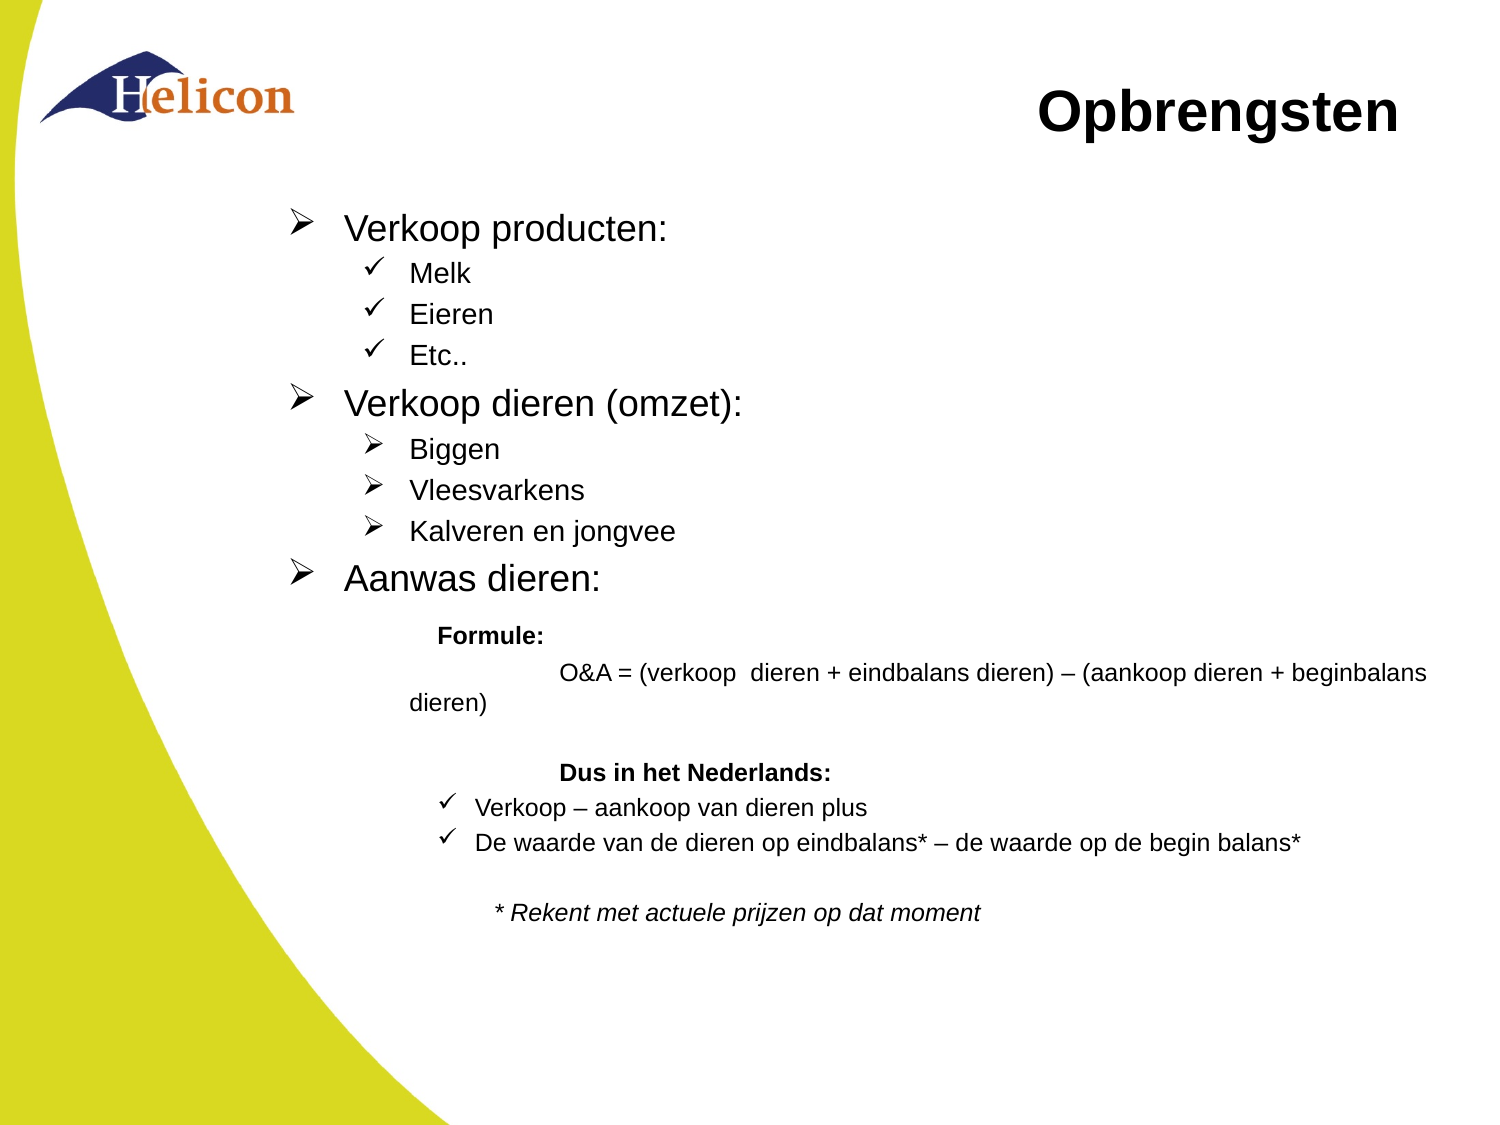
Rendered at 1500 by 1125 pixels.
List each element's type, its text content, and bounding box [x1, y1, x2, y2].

title Opbrengsten [324, 54, 1415, 161]
list Verkoop producten: Melk Eieren Etc.. Verkoop dieren (omzet): Biggen Vleesvarkens Kalveren en jongvee Aanwas dieren: Formule: O&A = (verkoop dieren + eindbalans dieren) – (aankoop dieren + beginbalans dieren) Dus in het Nederlands: Verkoop – aankoop van dieren plus De waarde van de dieren op eindbalans* – de waarde op de begin balans* * Rekent met actuele prijzen op dat moment [272, 196, 1468, 1047]
picture [0, 0, 1500, 1125]
